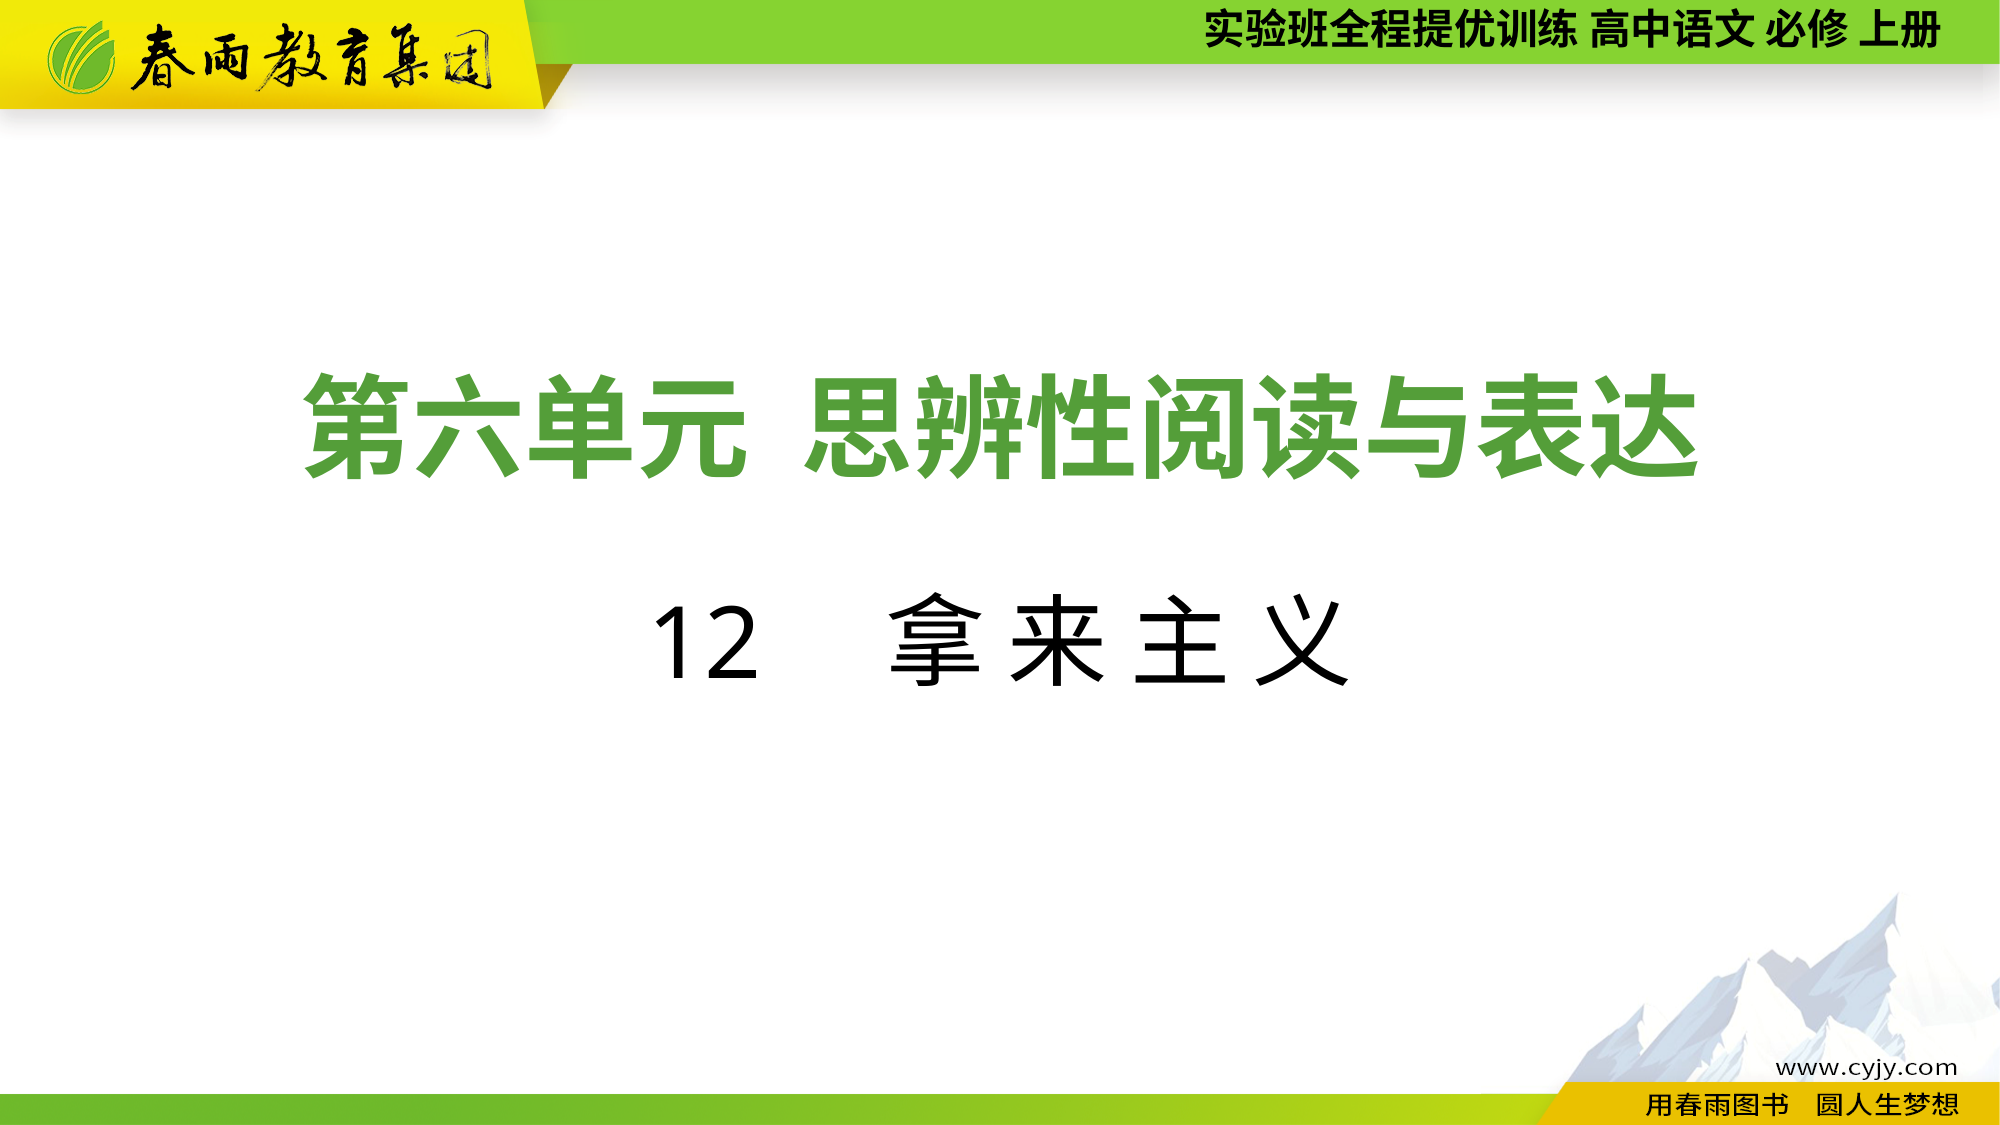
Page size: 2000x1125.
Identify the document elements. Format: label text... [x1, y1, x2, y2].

text_box 12 拿 来 主 义 [54, 511, 1946, 706]
picture [0, 0, 2000, 1125]
text_box 第六单元 思辨性阅读与表达 [54, 282, 1946, 500]
